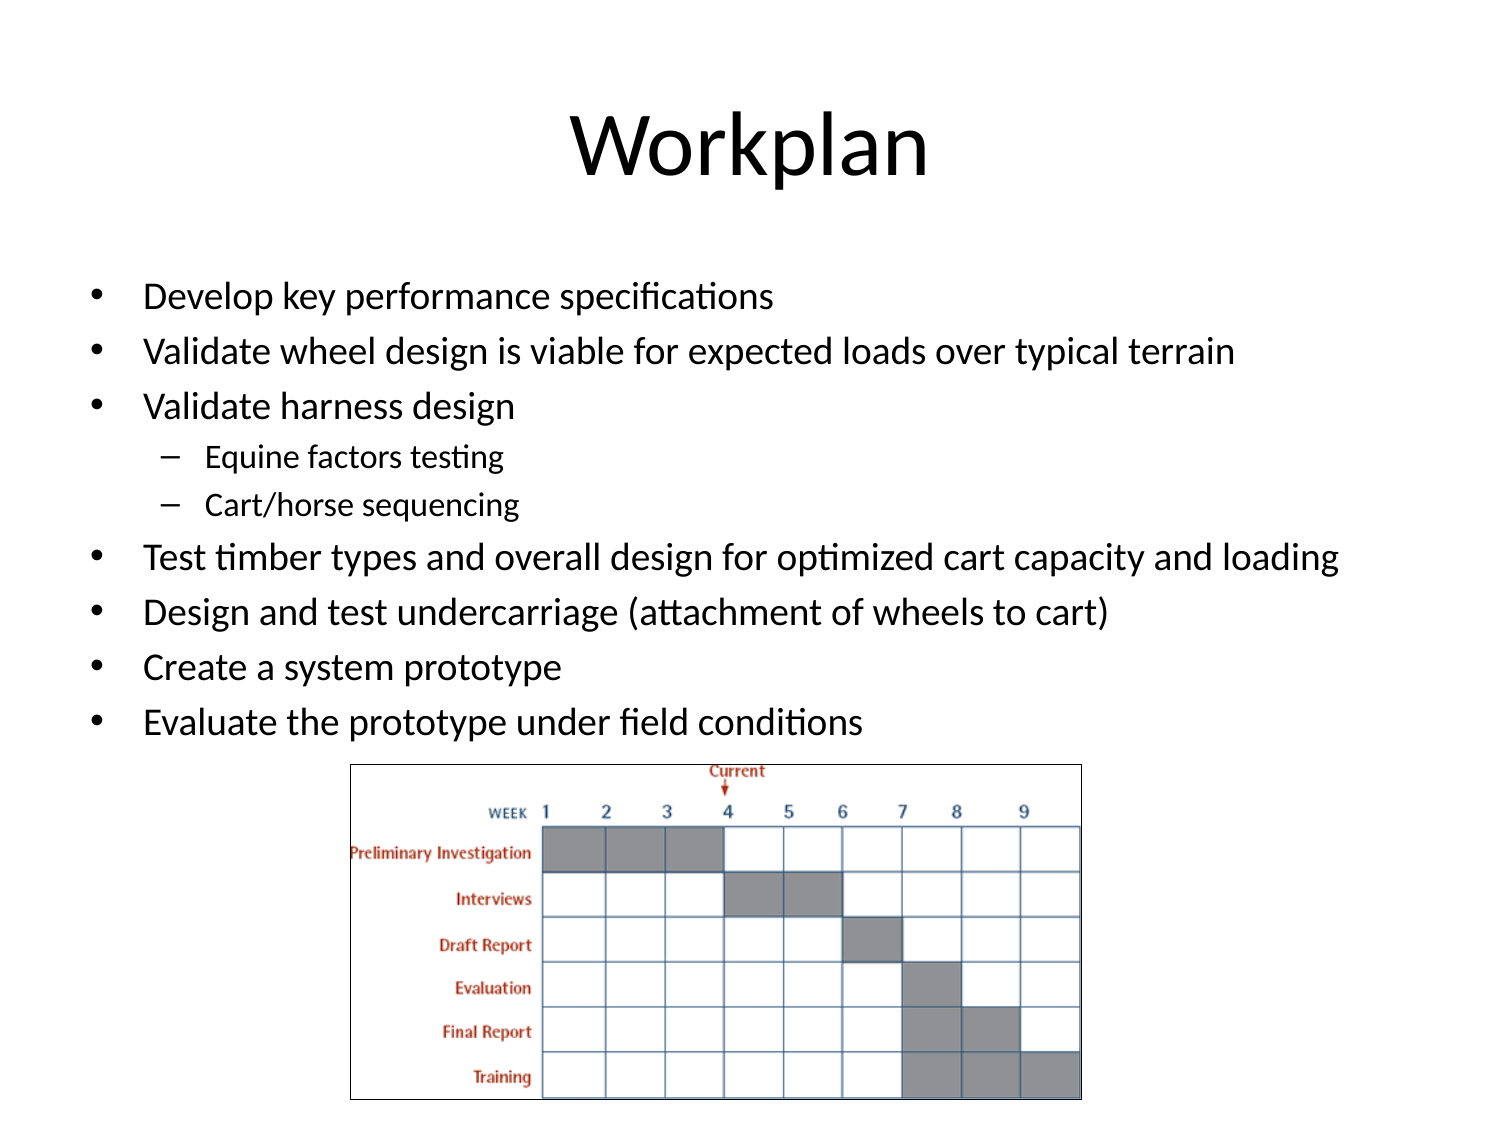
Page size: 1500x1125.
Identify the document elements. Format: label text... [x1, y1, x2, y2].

list Develop key performance specifications Validate wheel design is viable for expected loads over typical terrain Validate harness design Equine factors testing Cart/horse sequencing Test timber types and overall design for optimized cart capacity and loading Design and test undercarriage (attachment of wheels to cart) Create a system prototype Evaluate the prototype under field conditions [75, 262, 1400, 763]
picture [349, 763, 1082, 1100]
title Workplan [75, 45, 1425, 233]
